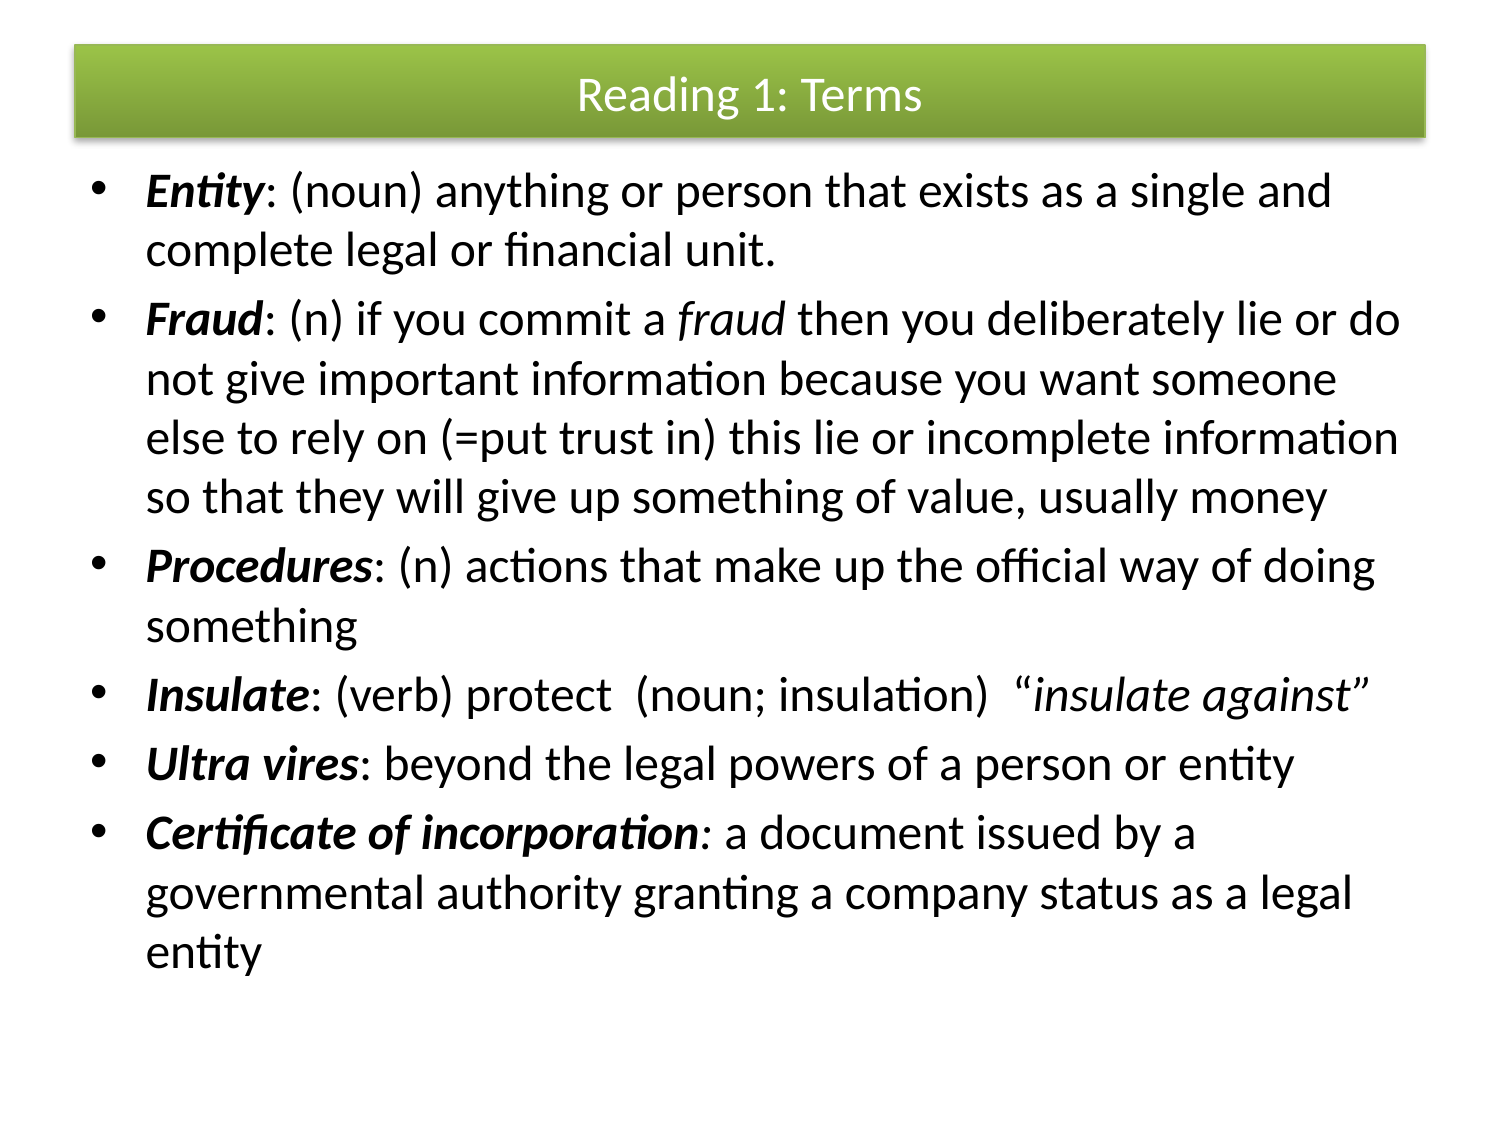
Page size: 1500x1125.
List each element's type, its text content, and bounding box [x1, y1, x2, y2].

list Entity: (noun) anything or person that exists as a single and complete legal or financial unit. Fraud: (n) if you commit a fraud then you deliberately lie or do not give important information because you want someone else to rely on (=put trust in) this lie or incomplete information so that they will give up something of value, usually money Procedures: (n) actions that make up the official way of doing something Insulate: (verb) protect (noun; insulation) “insulate against” Ultra vires: beyond the legal powers of a person or entity Certificate of incorporation: a document issued by a governmental authority granting a company status as a legal entity [75, 149, 1425, 1005]
title Reading 1: Terms [74, 44, 1426, 138]
